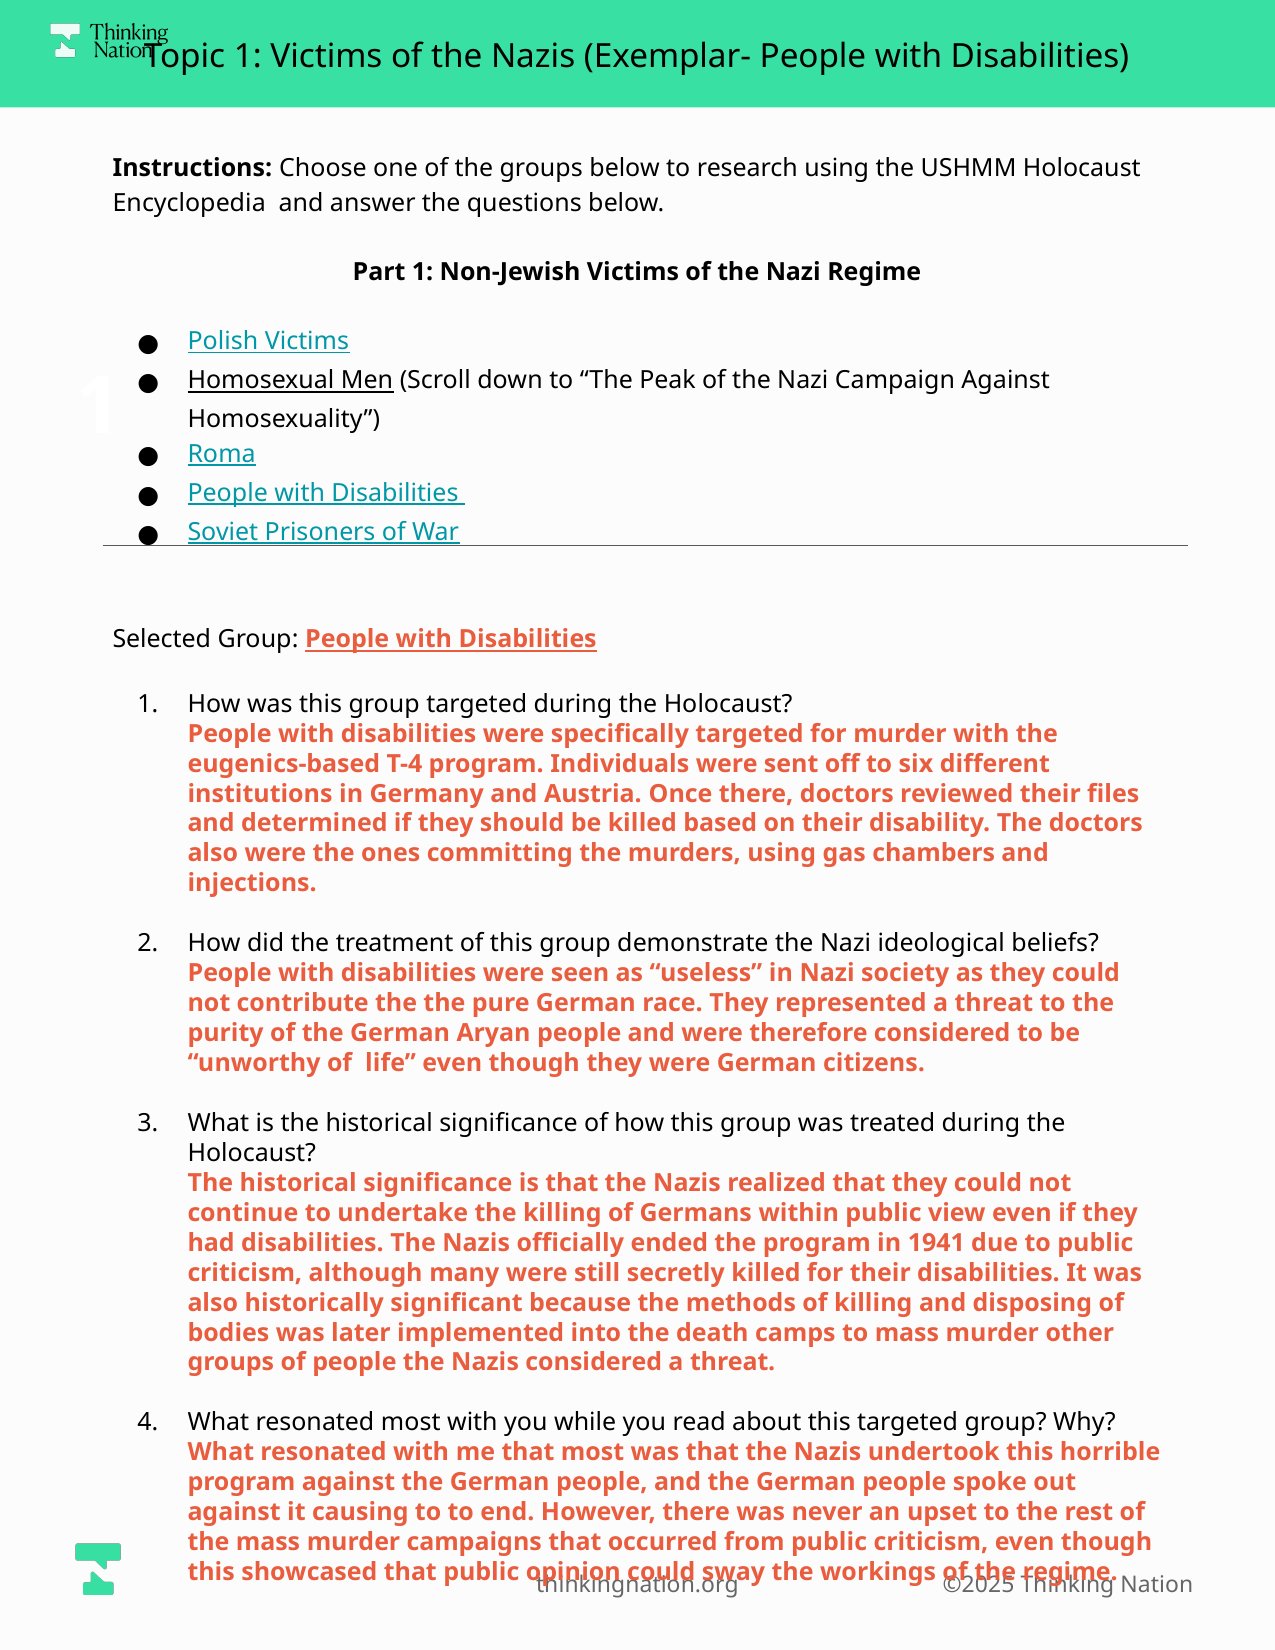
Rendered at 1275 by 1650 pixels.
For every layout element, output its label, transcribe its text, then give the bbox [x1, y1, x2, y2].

text_box Instructions: Choose one of the groups below to research using the USHMM Holocaust Encyclopedia and answer the questions below. Part 1: Non-Jewish Victims of the Nazi Regime Polish Victims Homosexual Men (Scroll down to “The Peak of the Nazi Campaign Against Homosexuality”) Roma People with Disabilities Soviet Prisoners of War Selected Group: People with Disabilities How was this group targeted during the Holocaust? People with disabilities were specifically targeted for murder with the eugenics-based T-4 program. Individuals were sent off to six different institutions in Germany and Austria. Once there, doctors reviewed their files and determined if they should be killed based on their disability. The doctors also were the ones committing the murders, using gas chambers and injections. How did the treatment of this group demonstrate the Nazi ideological beliefs? People with disabilities were seen as “useless” in Nazi society as they could not contribute the the pure German race. They represented a threat to the purity of the German Aryan people and were therefore considered to be “unworthy of life” even though they were German citizens. What is the historical significance of how this group was treated during the Holocaust? The historical significance is that the Nazis realized that they could not continue to undertake the killing of Germans within public view even if they had disabilities. The Nazis officially ended the program in 1941 due to public criticism, although many were still secretly killed for their disabilities. It was also historically significant because the methods of killing and disposing of bodies was later implemented into the death camps to mass murder other groups of people the Nazis considered a threat. What resonated most with you while you read about this targeted group? Why? What resonated with me that most was that the Nazis undertook this horrible program against the German people, and the German people spoke out against it causing to to end. However, there was never an upset to the rest of the mass murder campaigns that occurred from public criticism, even though this showcased that public opinion could sway the workings of the regime. [97, 132, 1178, 1601]
picture [62, 1533, 134, 1605]
picture [36, 12, 172, 69]
text_box 1 [30, 315, 165, 450]
text_box Topic 1: Victims of the Nazis (Exemplar- People with Disabilities) [0, 0, 1275, 108]
text_box thinkingnation.org [486, 1601, 789, 1605]
text_box ©2025 Thinking Nation [907, 1553, 1210, 1605]
